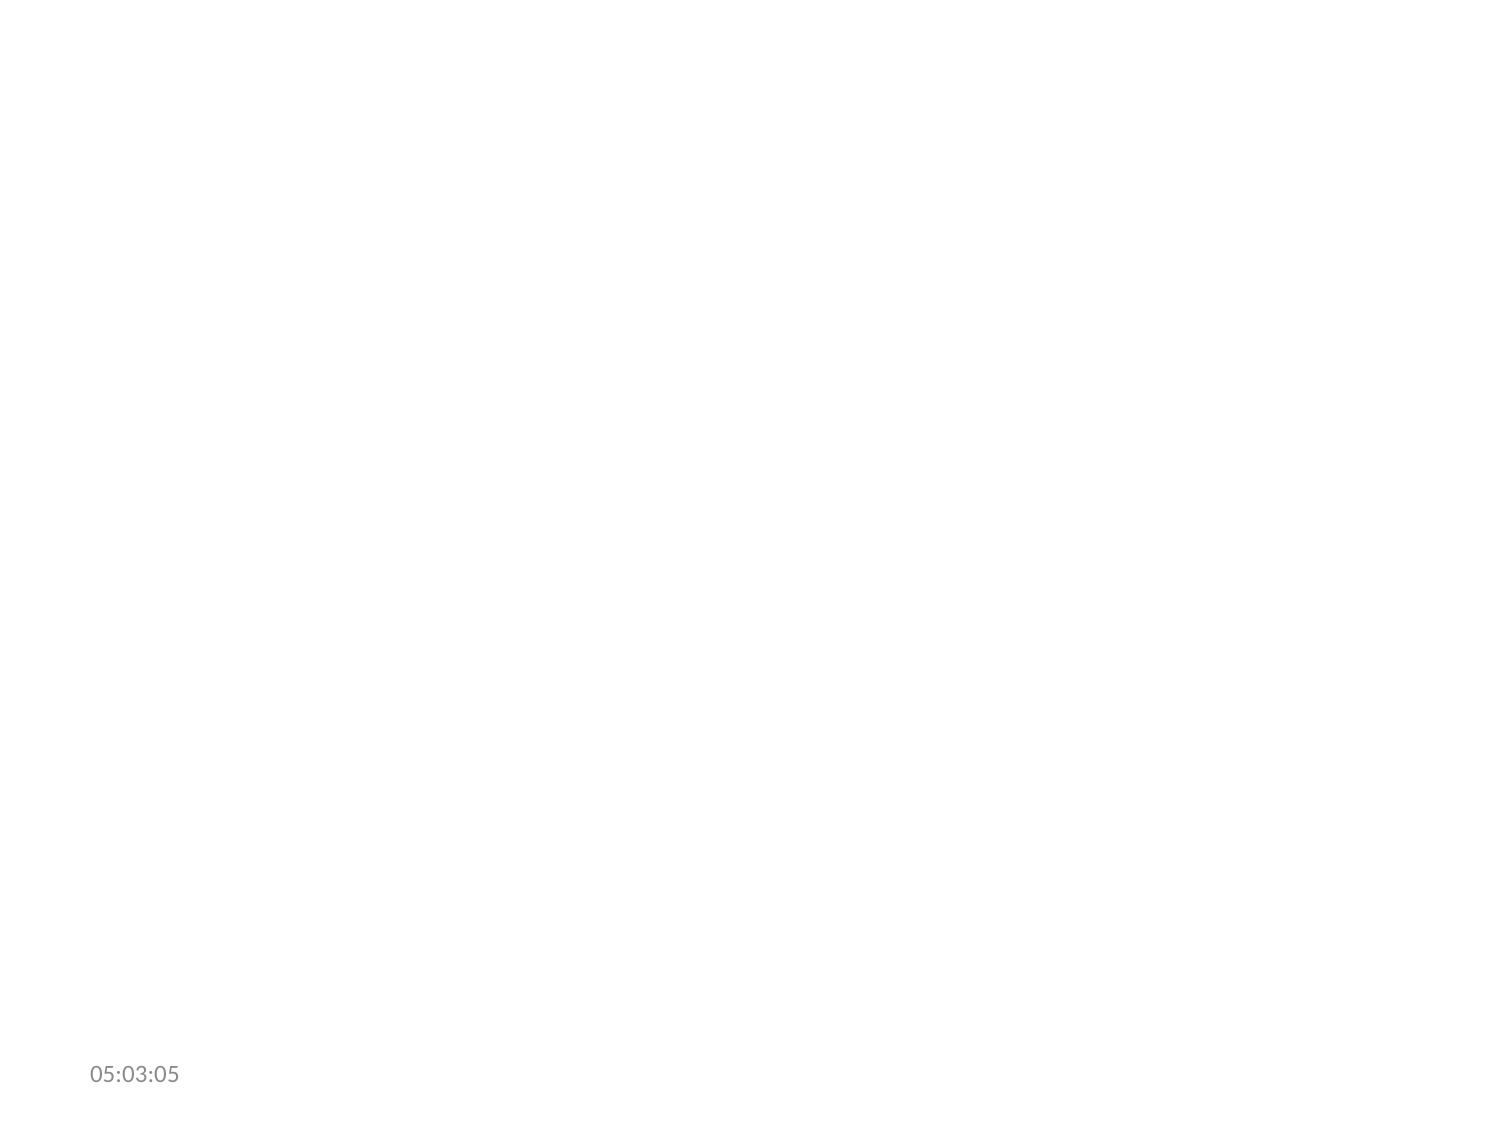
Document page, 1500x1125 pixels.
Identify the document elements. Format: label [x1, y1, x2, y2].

slide_number [75, 1042, 425, 1103]
